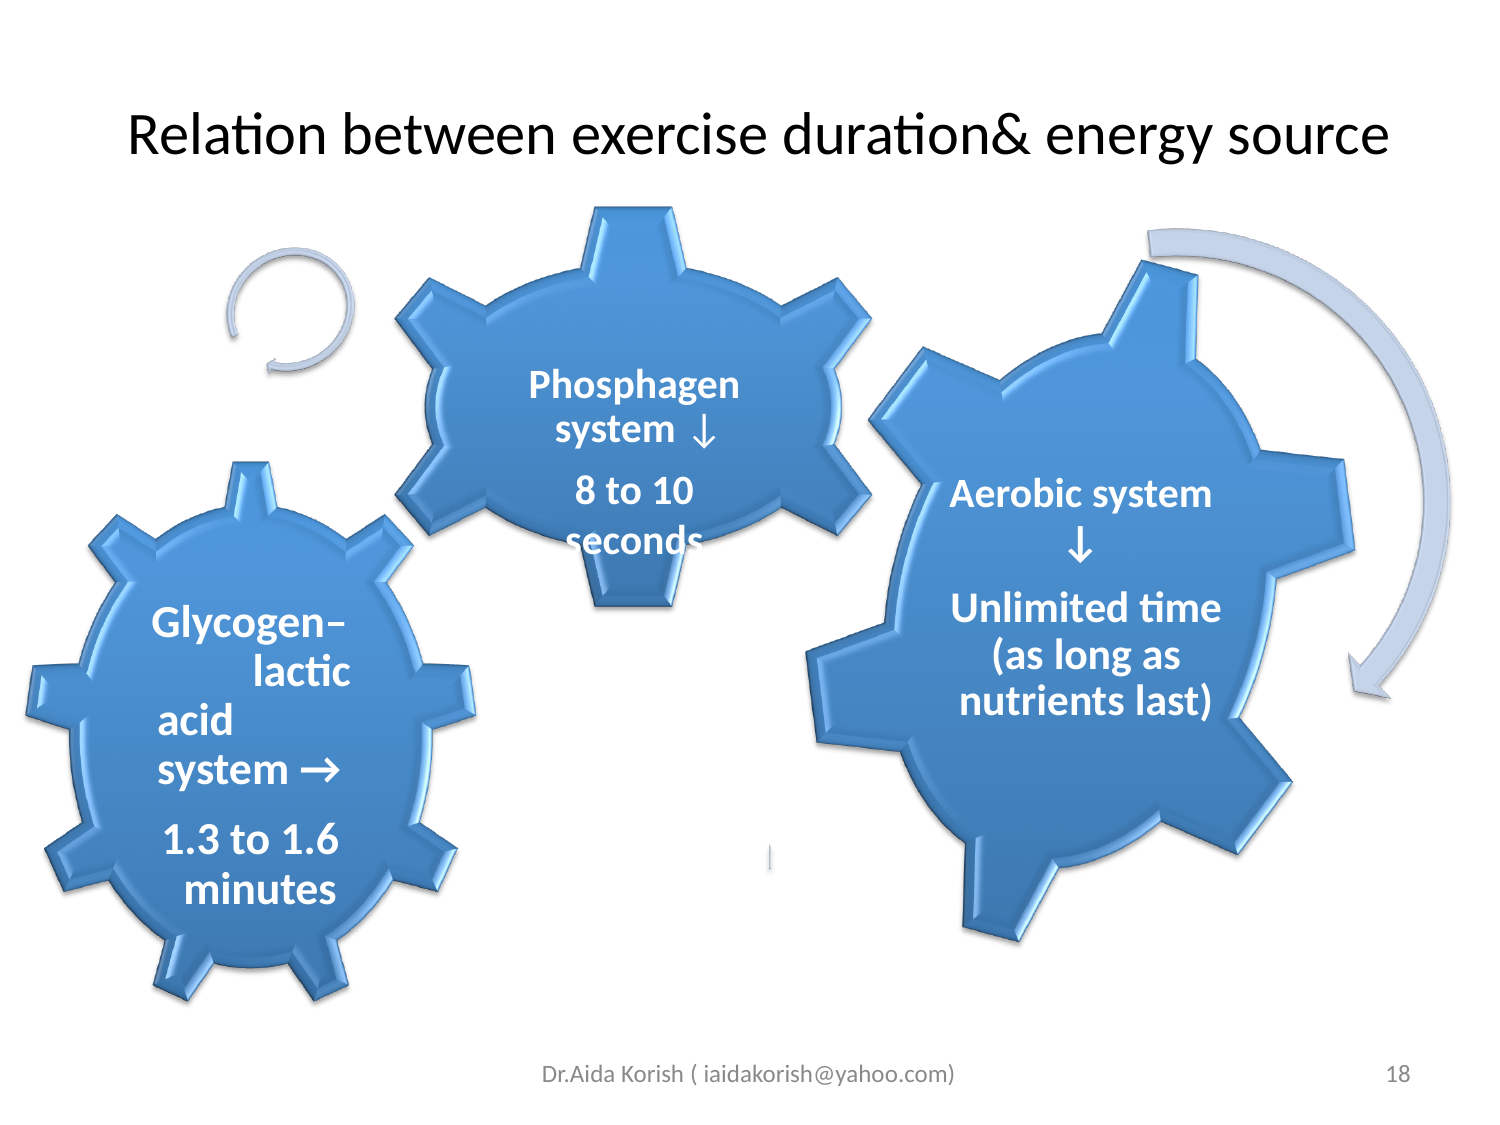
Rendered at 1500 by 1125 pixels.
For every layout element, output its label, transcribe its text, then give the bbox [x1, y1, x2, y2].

text_box Phosphagen system ↓ 8 to 10 seconds [502, 363, 745, 563]
title Relation between exercise duration& energy source [87, 93, 1412, 282]
text_box [17, 457, 484, 1013]
text_box [202, 222, 378, 396]
text_box [386, 202, 745, 618]
text_box Glycogen– lactic acid system → 1.3 to 1.6 minutes [149, 598, 352, 914]
text_box Aerobic system ↓ Unlimited time (as long as nutrients last) [945, 469, 1225, 726]
text_box [1139, 224, 1458, 710]
footer Dr.Aida Korish ( iaidakorish@yahoo.com) [539, 1061, 962, 1125]
text_box [745, 200, 1415, 1001]
slide_number 11 [1381, 1061, 1416, 1125]
text_box [759, 839, 780, 881]
